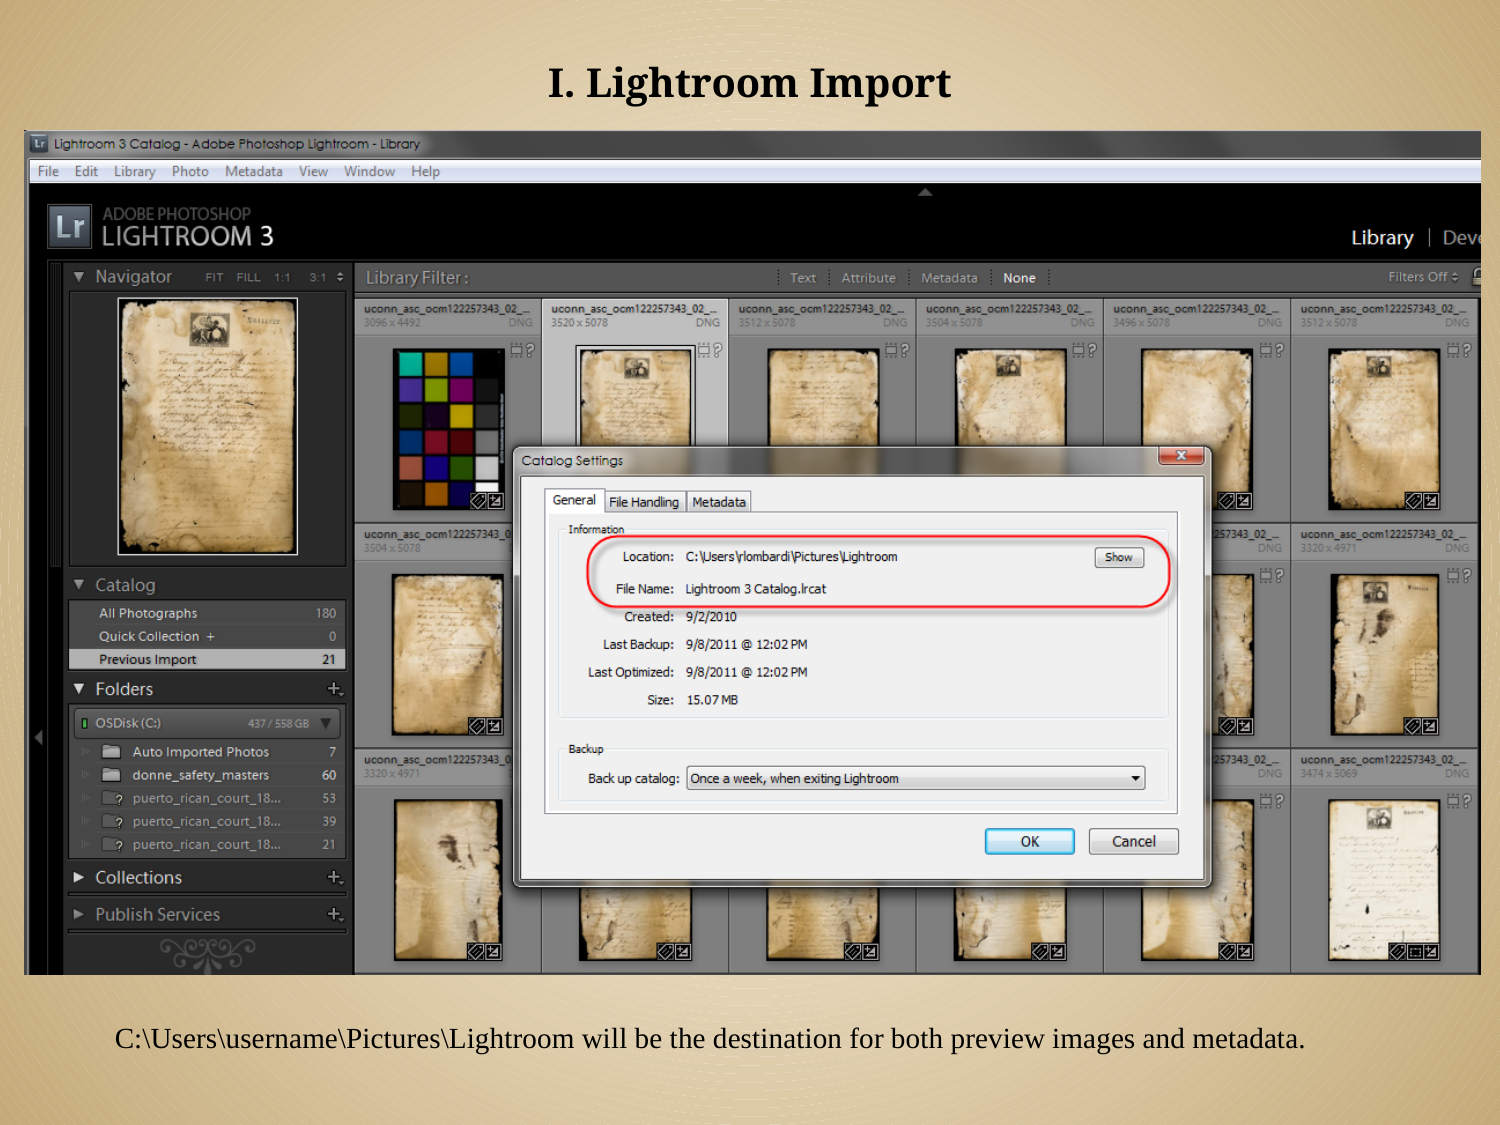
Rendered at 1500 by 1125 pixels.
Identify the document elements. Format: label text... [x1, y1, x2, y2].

title I. Lightroom Import [112, 50, 1388, 113]
text_box C:\Users\username\Pictures\Lightroom will be the destination for both preview images and metadata. [99, 1012, 1413, 1063]
picture [24, 130, 1482, 975]
